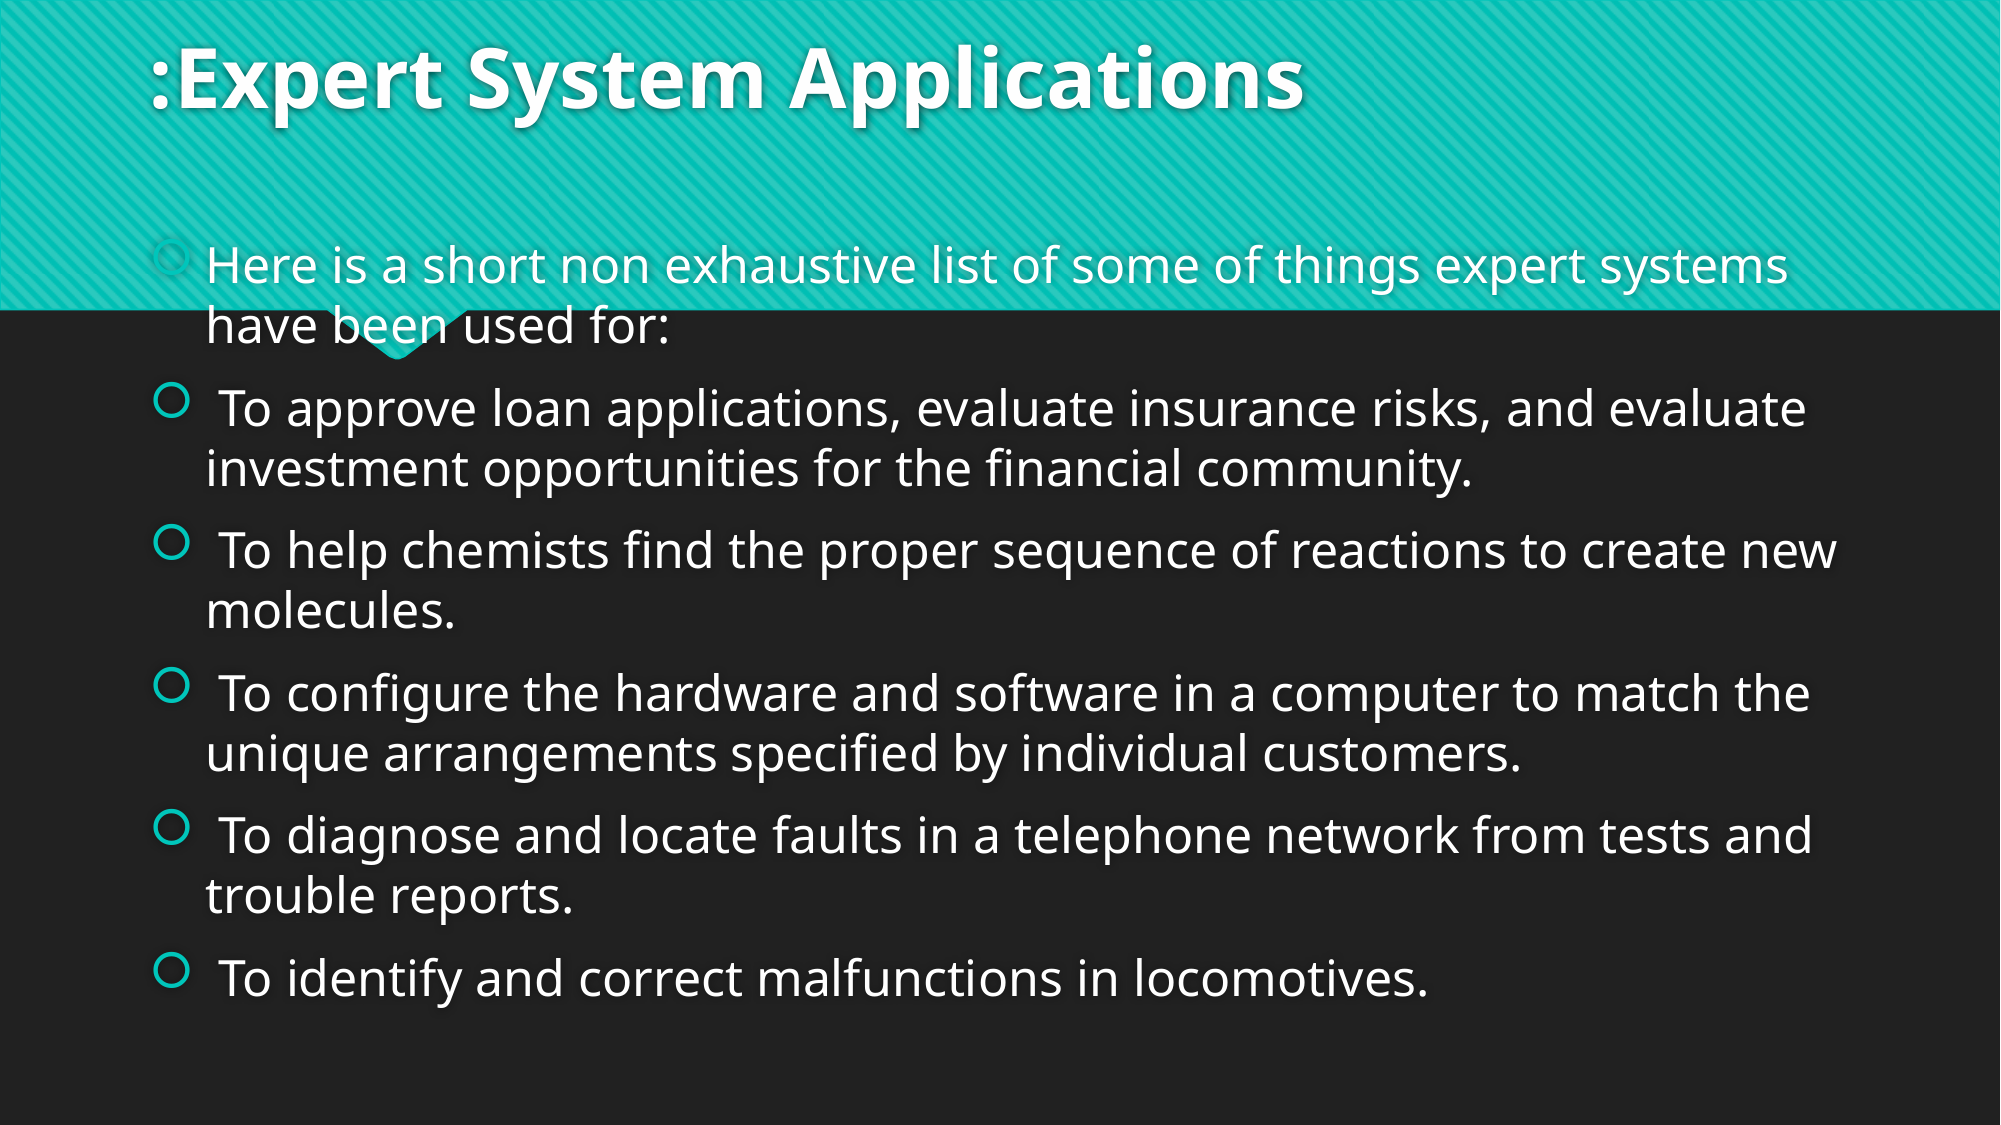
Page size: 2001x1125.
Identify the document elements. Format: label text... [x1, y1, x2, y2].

list Here is a short non exhaustive list of some of things expert systems have been used for: To approve loan applications, evaluate insurance risks, and evaluate investment opportunities for the financial community. To help chemists find the proper sequence of reactions to create new molecules. To configure the hardware and software in a computer to match the unique arrangements specified by individual customers. To diagnose and locate faults in a telephone network from tests and trouble reports. To identify and correct malfunctions in locomotives. [134, 232, 1866, 1073]
title Expert System Applications: [132, 0, 1868, 231]
